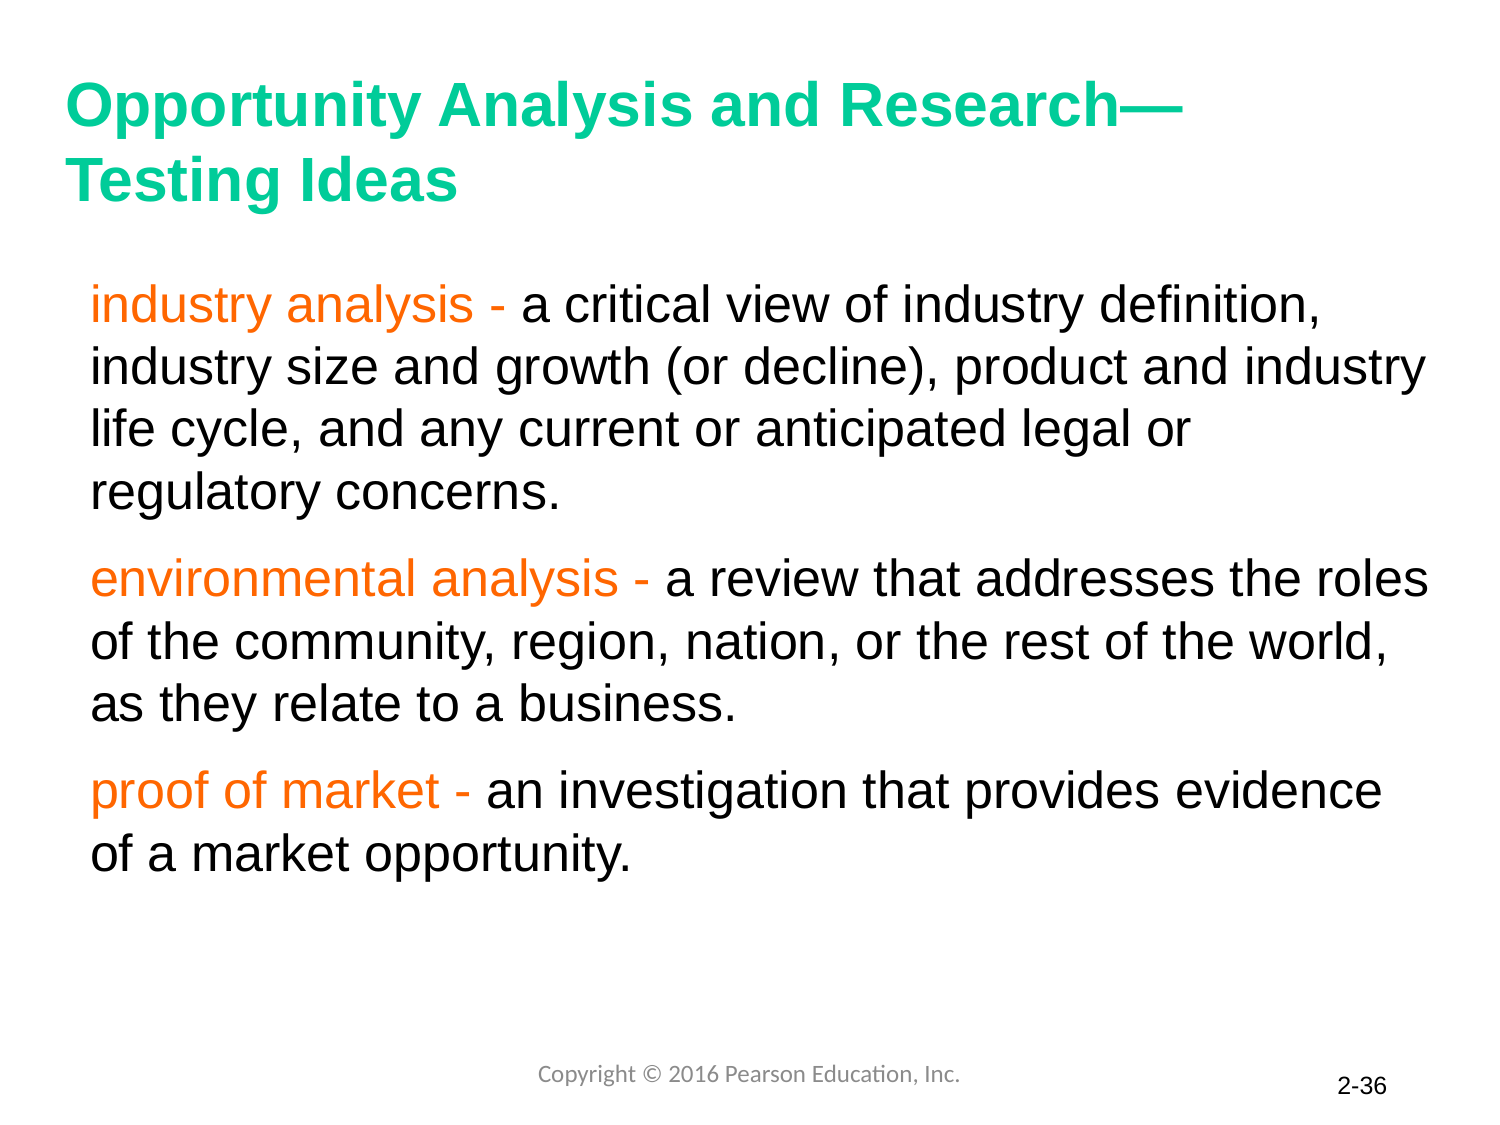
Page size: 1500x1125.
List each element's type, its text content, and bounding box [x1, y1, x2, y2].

footer Copyright © 2016 Pearson Education, Inc. [512, 1042, 988, 1103]
title Opportunity Analysis and Research—Testing Ideas [50, 45, 1400, 233]
list industry analysis - a critical view of industry definition, industry size and growth (or decline), product and industry life cycle, and any current or anticipated legal or regulatory concerns. environmental analysis - a review that addresses the roles of the community, region, nation, or the rest of the world, as they relate to a business. proof of market - an investigation that provides evidence of a market opportunity. [75, 262, 1450, 1005]
